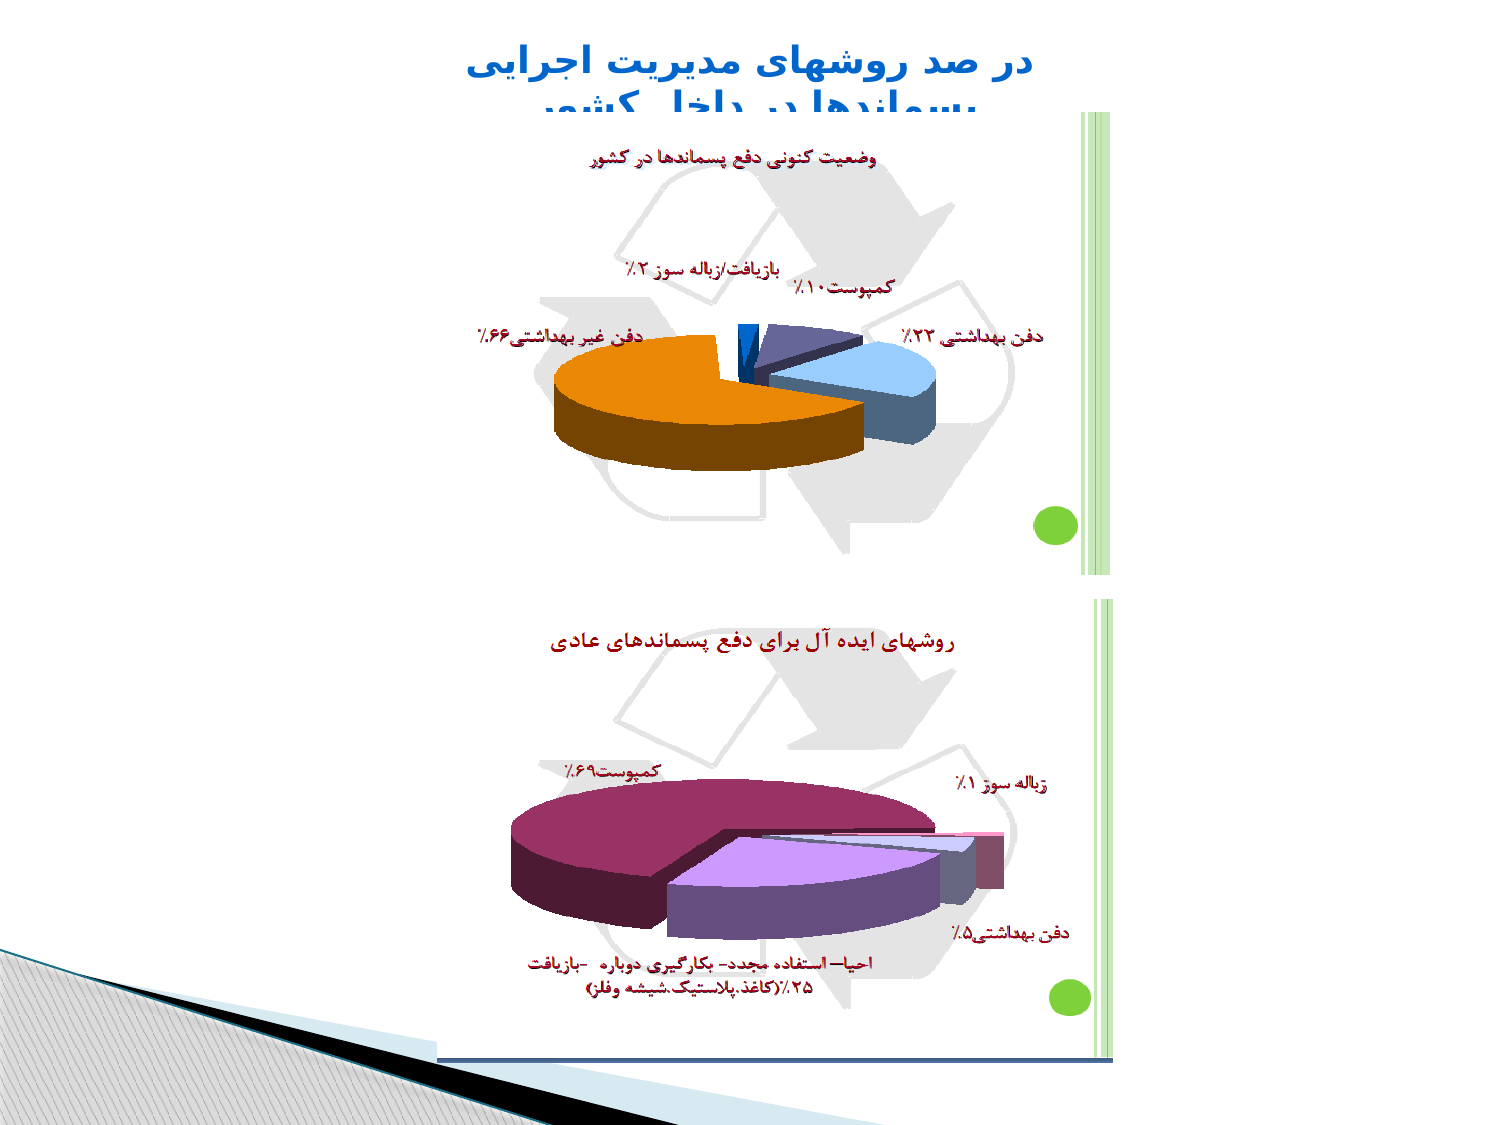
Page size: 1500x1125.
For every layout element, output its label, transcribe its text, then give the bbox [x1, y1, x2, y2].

picture [387, 112, 1110, 576]
text_box [0, 0, 1500, 75]
picture [437, 599, 1113, 1063]
text_box در صد روشهای مدیریت اجرایی پسماندها در داخل کشور [360, 75, 1140, 179]
